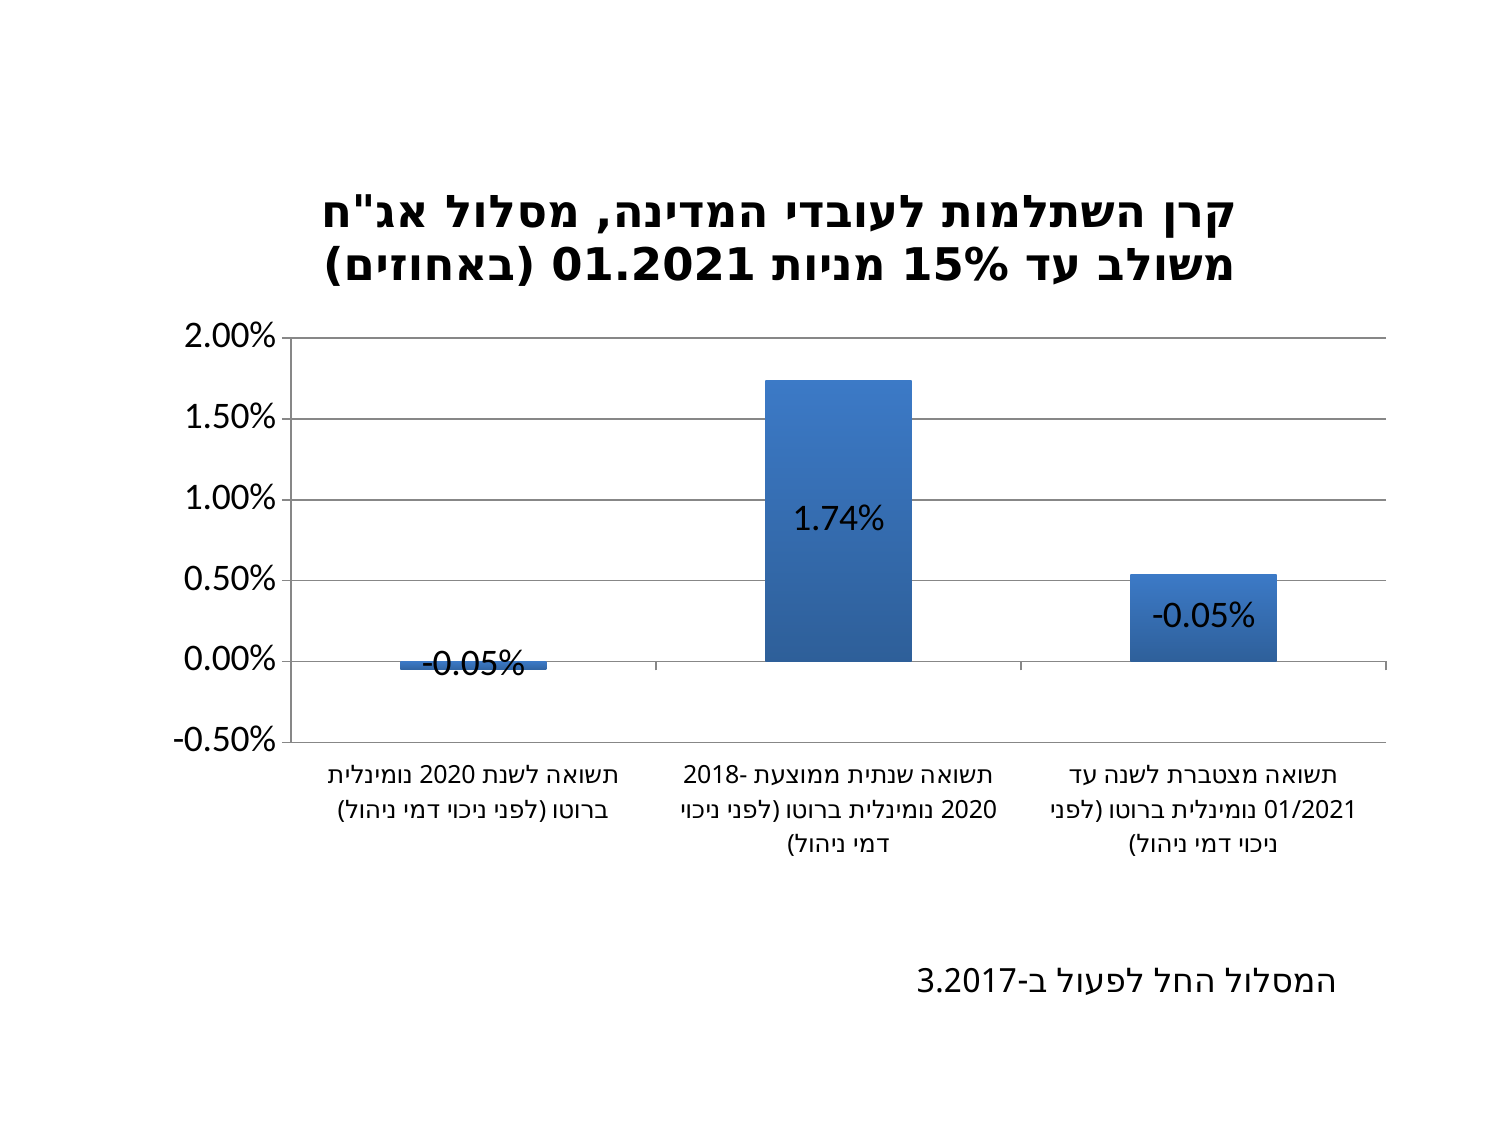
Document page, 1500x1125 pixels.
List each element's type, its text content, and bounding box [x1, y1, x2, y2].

text_box המסלול החל לפעול ב-3.2017 [844, 952, 1353, 1007]
chart [147, 148, 1412, 875]
